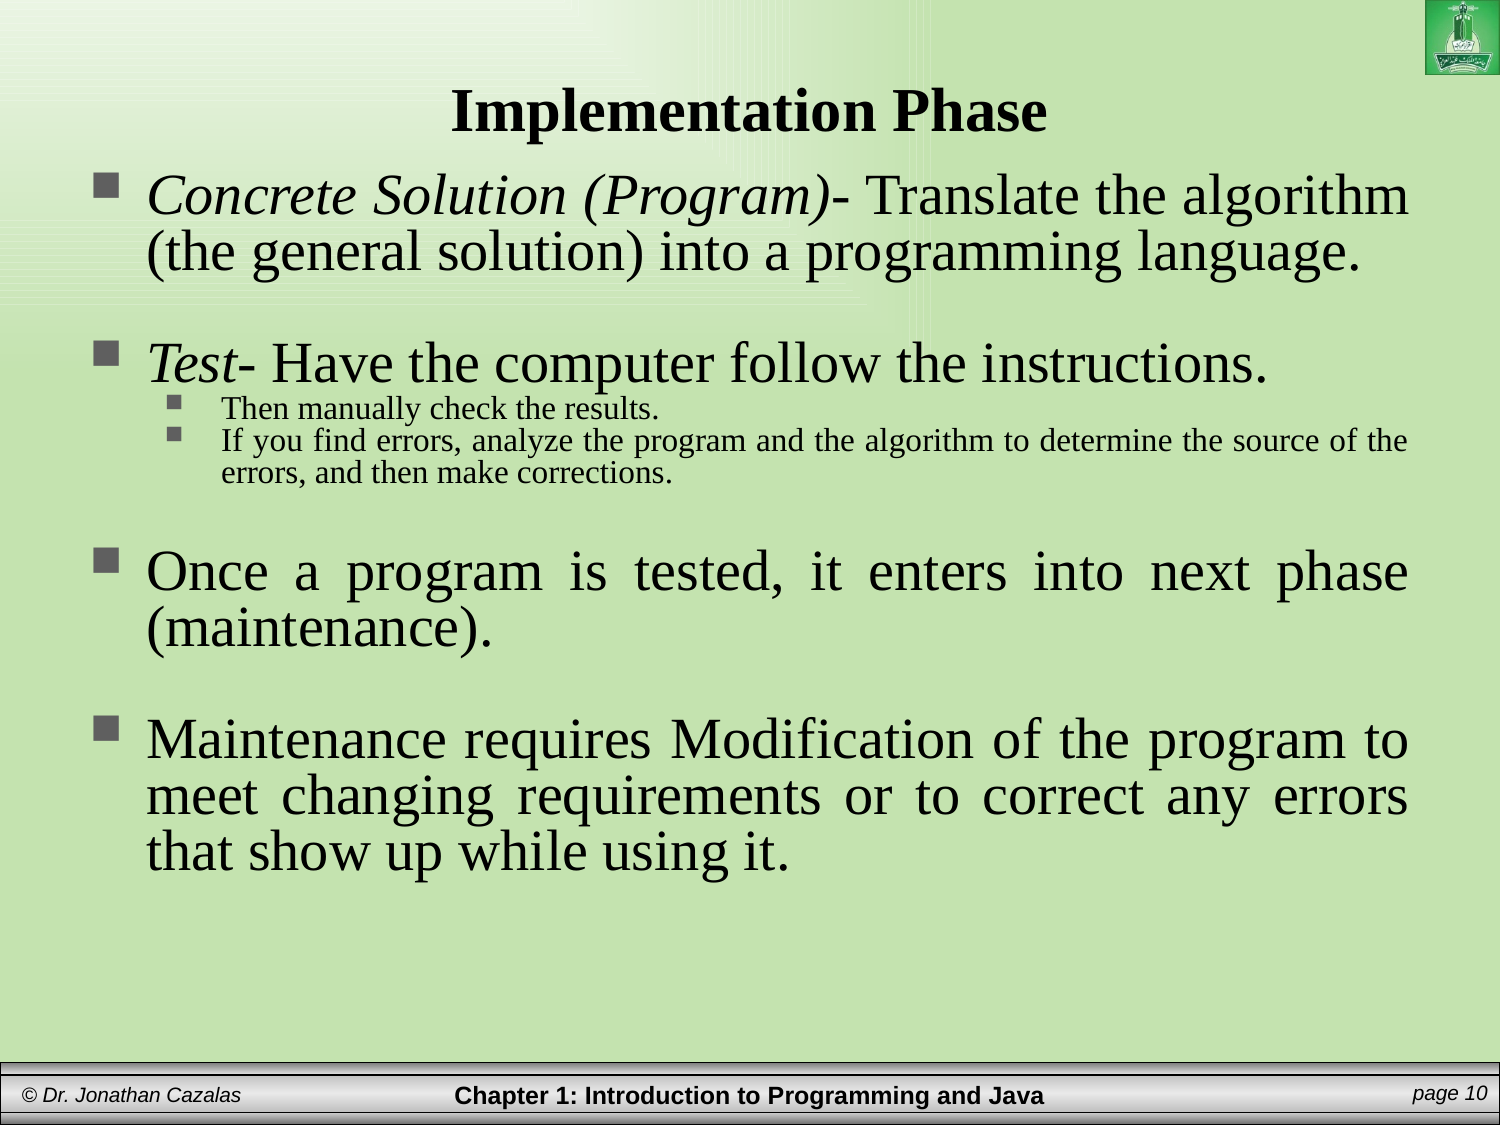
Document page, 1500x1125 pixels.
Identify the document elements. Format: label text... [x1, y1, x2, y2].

text_box Concrete Solution (Program)- Translate the algorithm (the general solution) into a programming language. Test- Have the computer follow the instructions. Then manually check the results. If you find errors, analyze the program and the algorithm to determine the source of the errors, and then make corrections. Once a program is tested, it enters into next phase (maintenance). Maintenance requires Modification of the program to meet changing requirements or to correct any errors that show up while using it. [74, 162, 1425, 906]
title Implementation Phase [75, 50, 1425, 163]
picture [1425, 0, 1500, 75]
